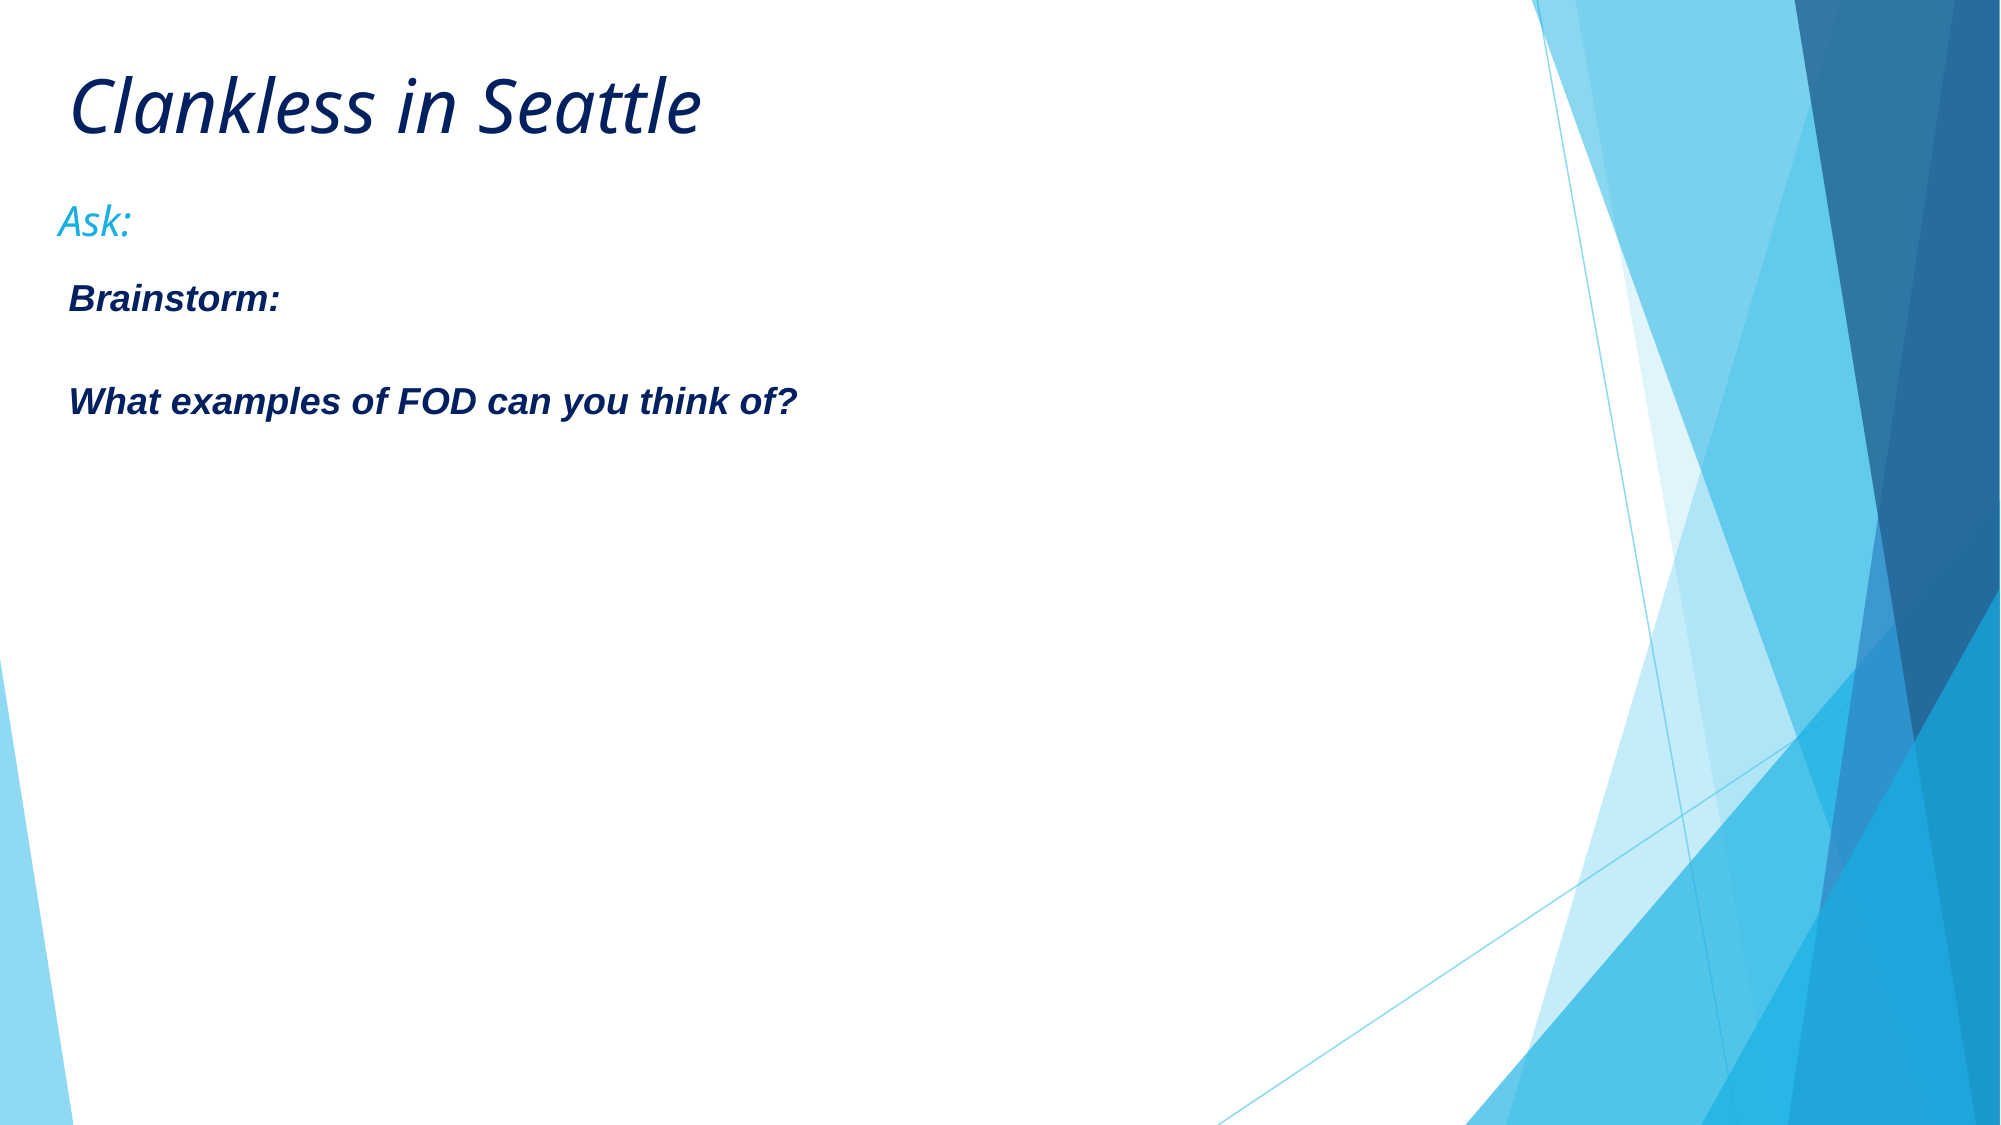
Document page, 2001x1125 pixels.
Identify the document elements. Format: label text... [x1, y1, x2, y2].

text_box Ask: [43, 187, 189, 253]
title Clankless in Seattle [53, 51, 816, 188]
list Brainstorm: What examples of FOD can you think of? [53, 259, 1493, 1010]
